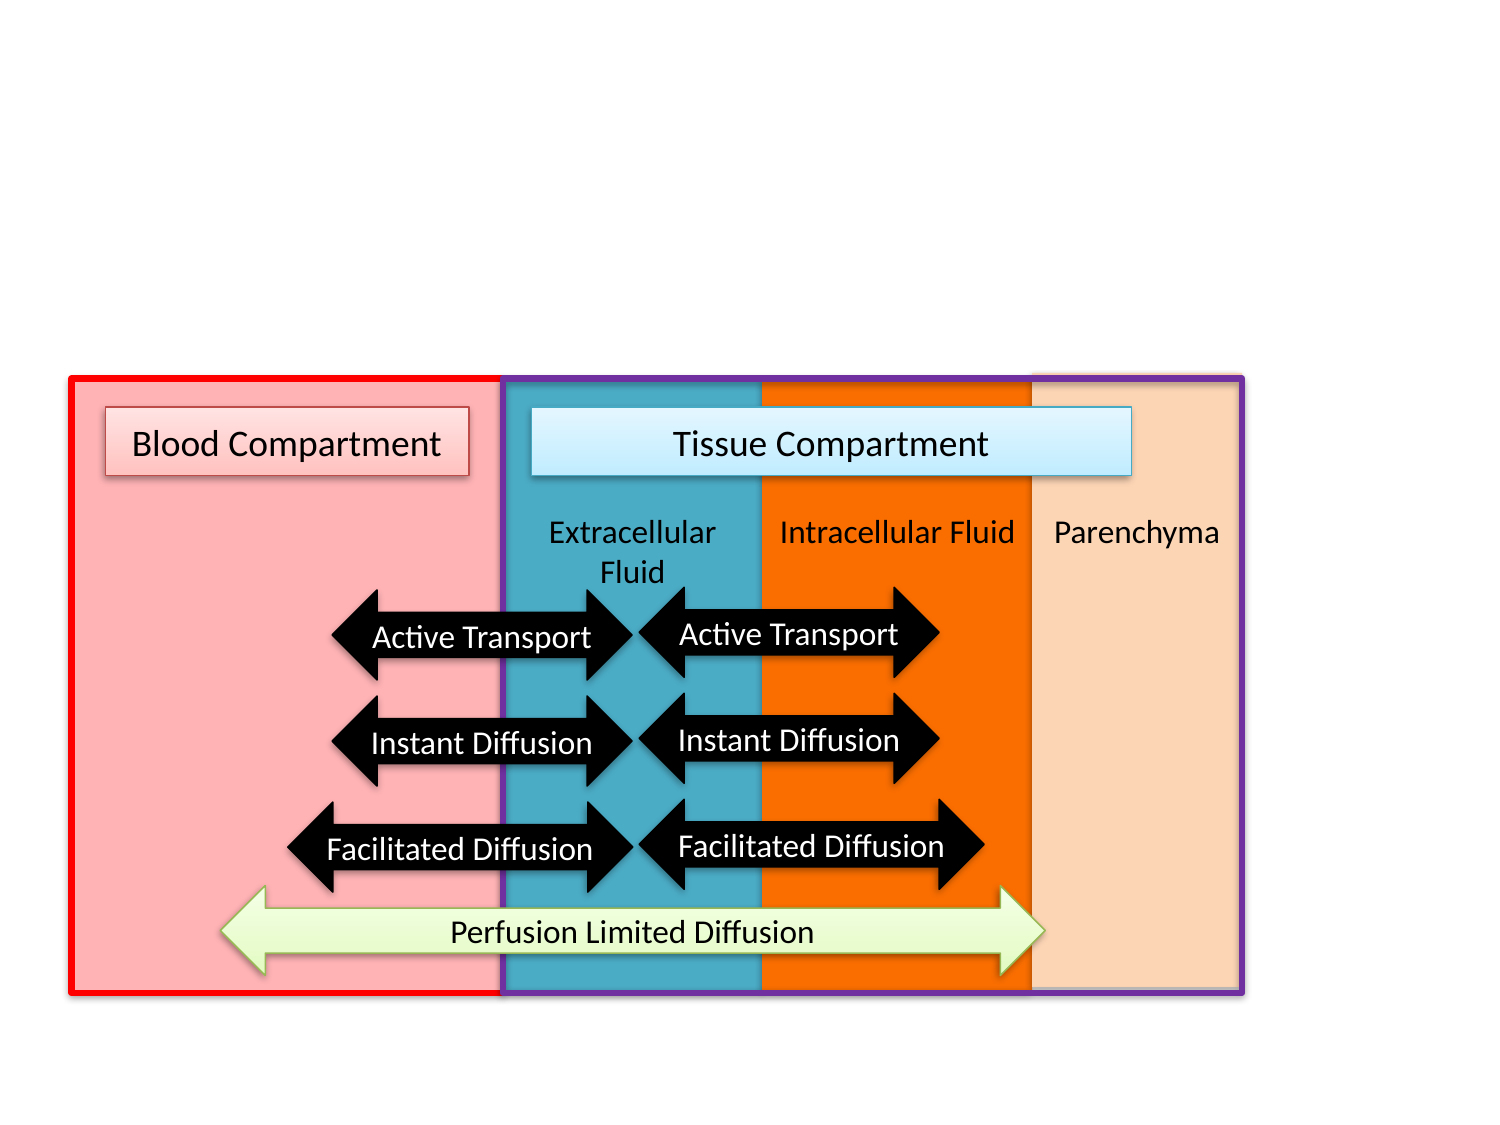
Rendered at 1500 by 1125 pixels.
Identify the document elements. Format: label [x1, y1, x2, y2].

text_box [71, 372, 1243, 993]
